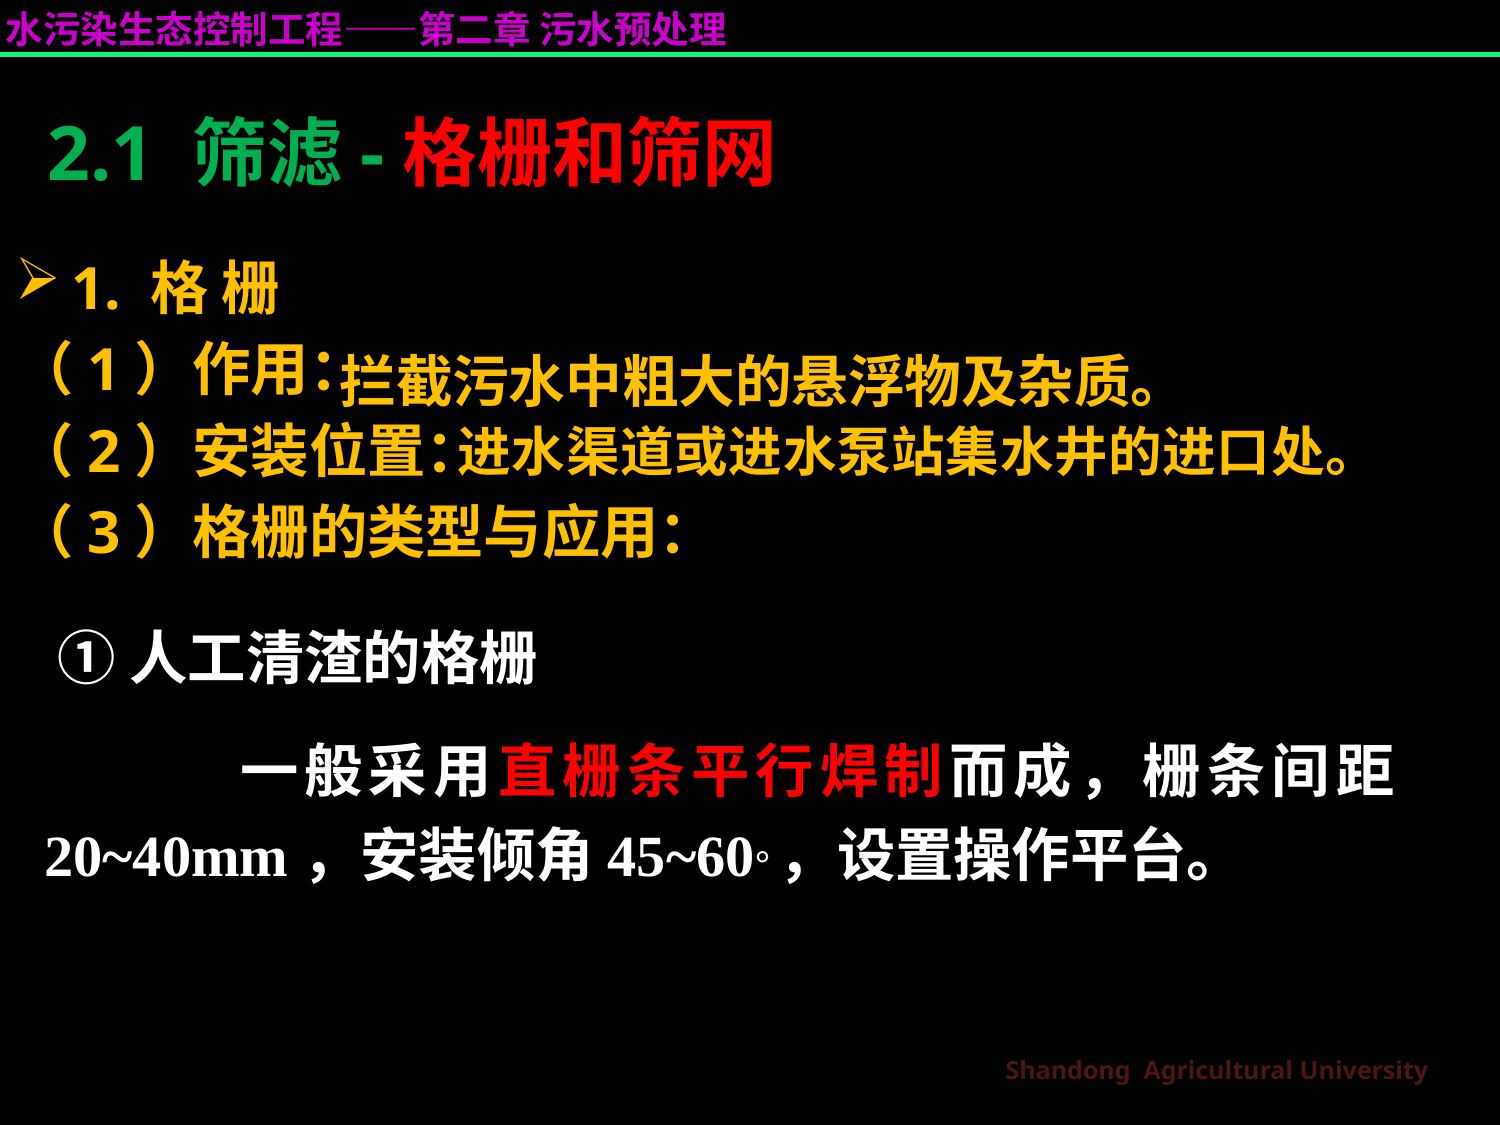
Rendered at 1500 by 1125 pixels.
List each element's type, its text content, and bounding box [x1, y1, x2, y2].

title 2.1 筛滤-格栅和筛网 [32, 42, 1385, 259]
text_box 进水渠道或进水泵站集水井的进口处。 [442, 410, 1341, 494]
text_box ①人工清渣的格栅 一般采用直栅条平行焊制而成，栅条间距20~40mm，安装倾角45~60°，设置操作平台。 [29, 599, 1424, 896]
text_box 1. 格 栅 （1）作用： （2）安装位置： （3）格栅的类型与应用： [0, 243, 750, 944]
text_box 拦截污水中粗大的悬浮物及杂质。 [324, 338, 1223, 422]
